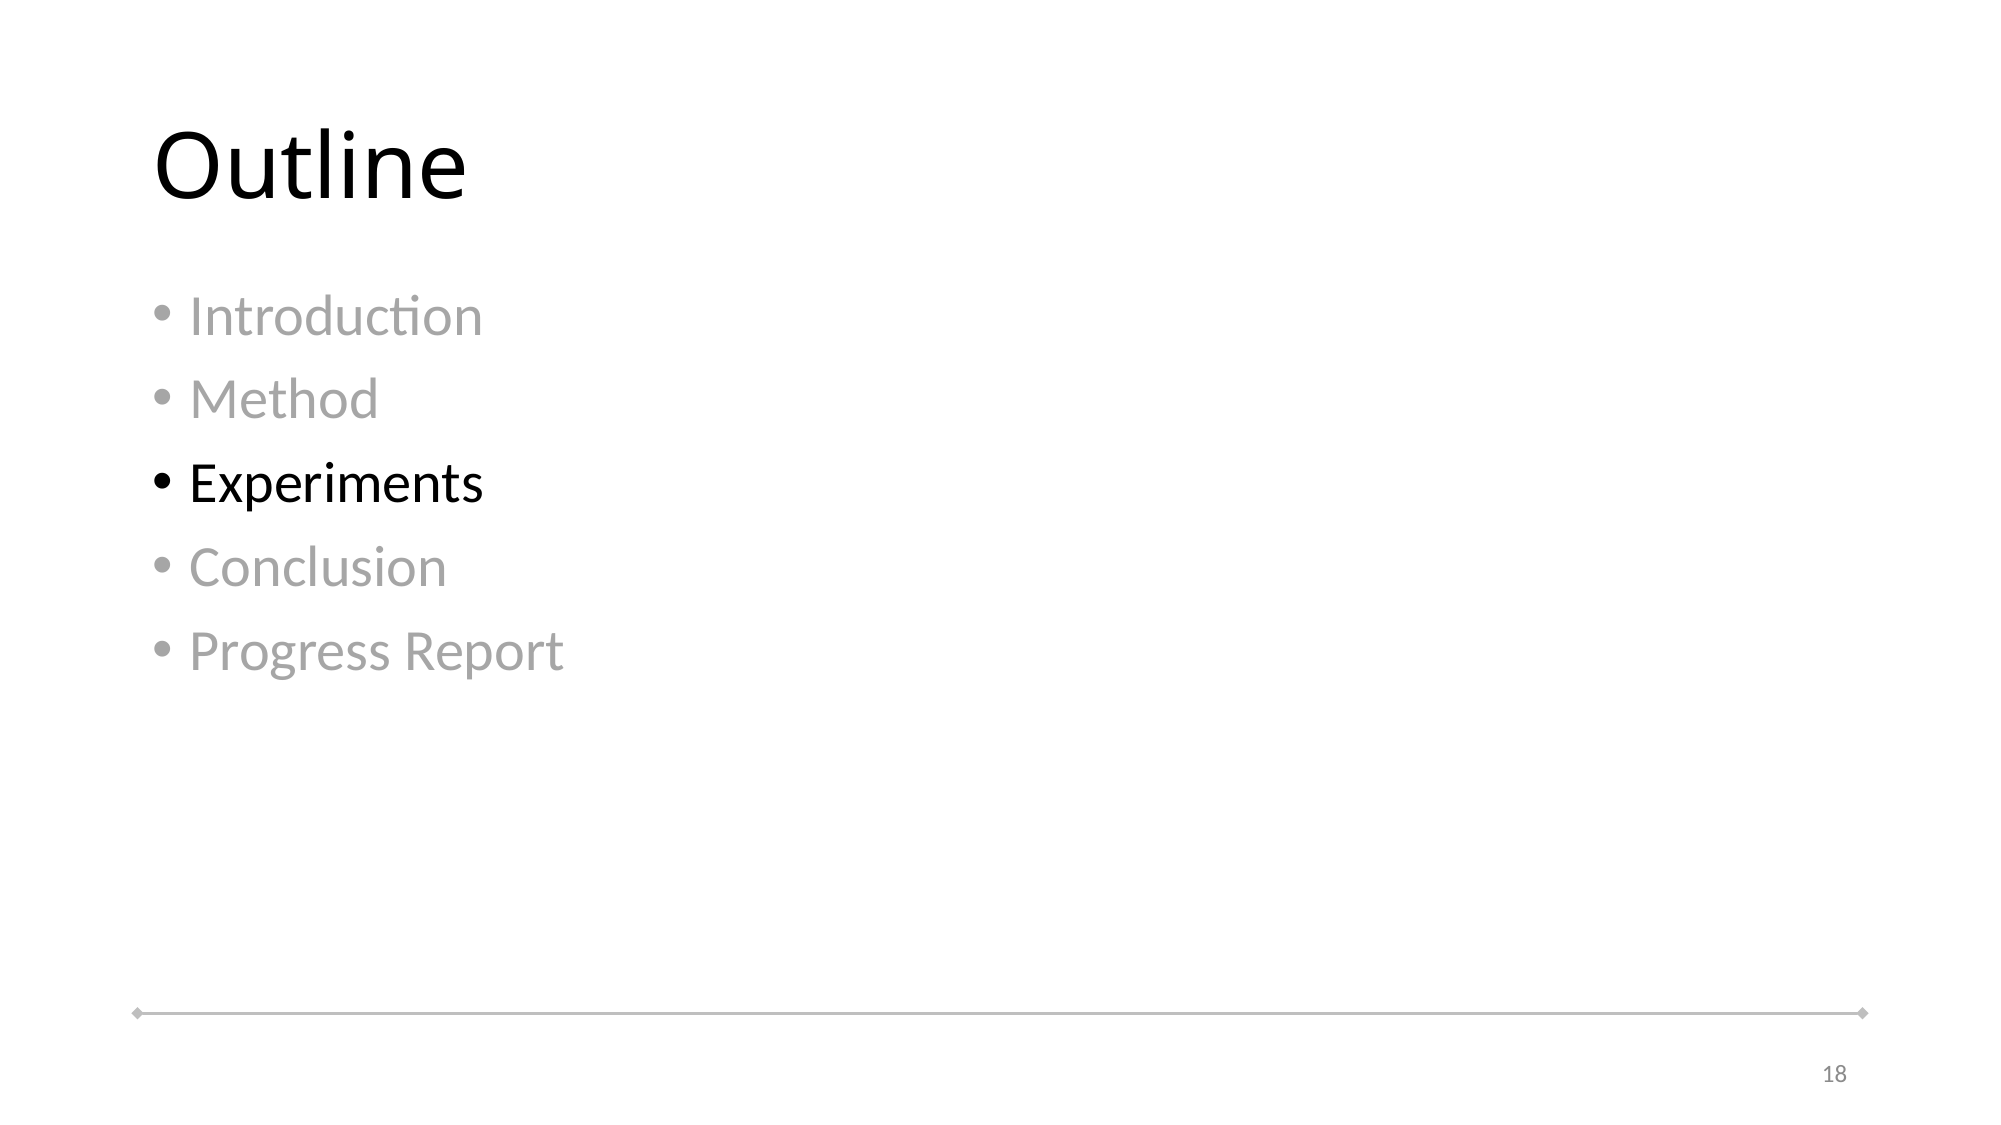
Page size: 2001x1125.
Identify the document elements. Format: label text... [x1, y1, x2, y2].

list Introduction Method Experiments Conclusion Progress Report [137, 277, 1863, 1012]
title Outline [137, 59, 1863, 277]
slide_number 18 [1412, 1042, 1863, 1103]
